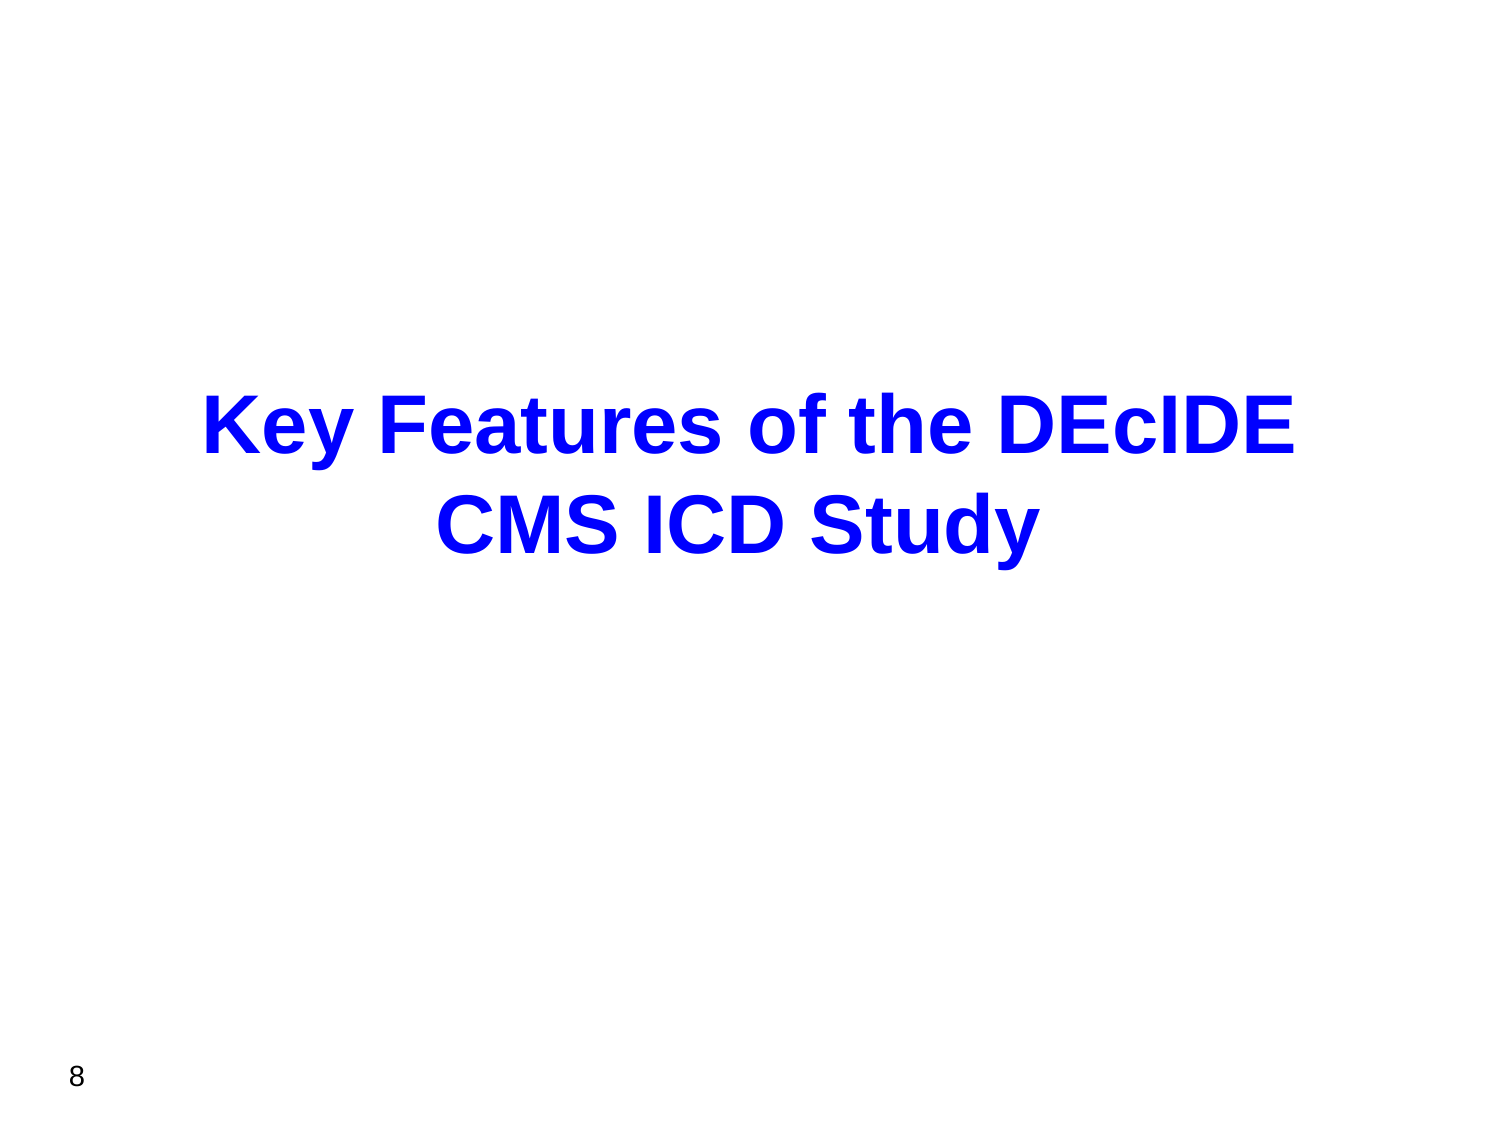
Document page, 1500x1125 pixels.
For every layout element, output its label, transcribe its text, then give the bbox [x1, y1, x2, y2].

text_box 8 [37, 1050, 100, 1100]
title Key Features of the DEcIDE CMS ICD Study [112, 349, 1388, 591]
